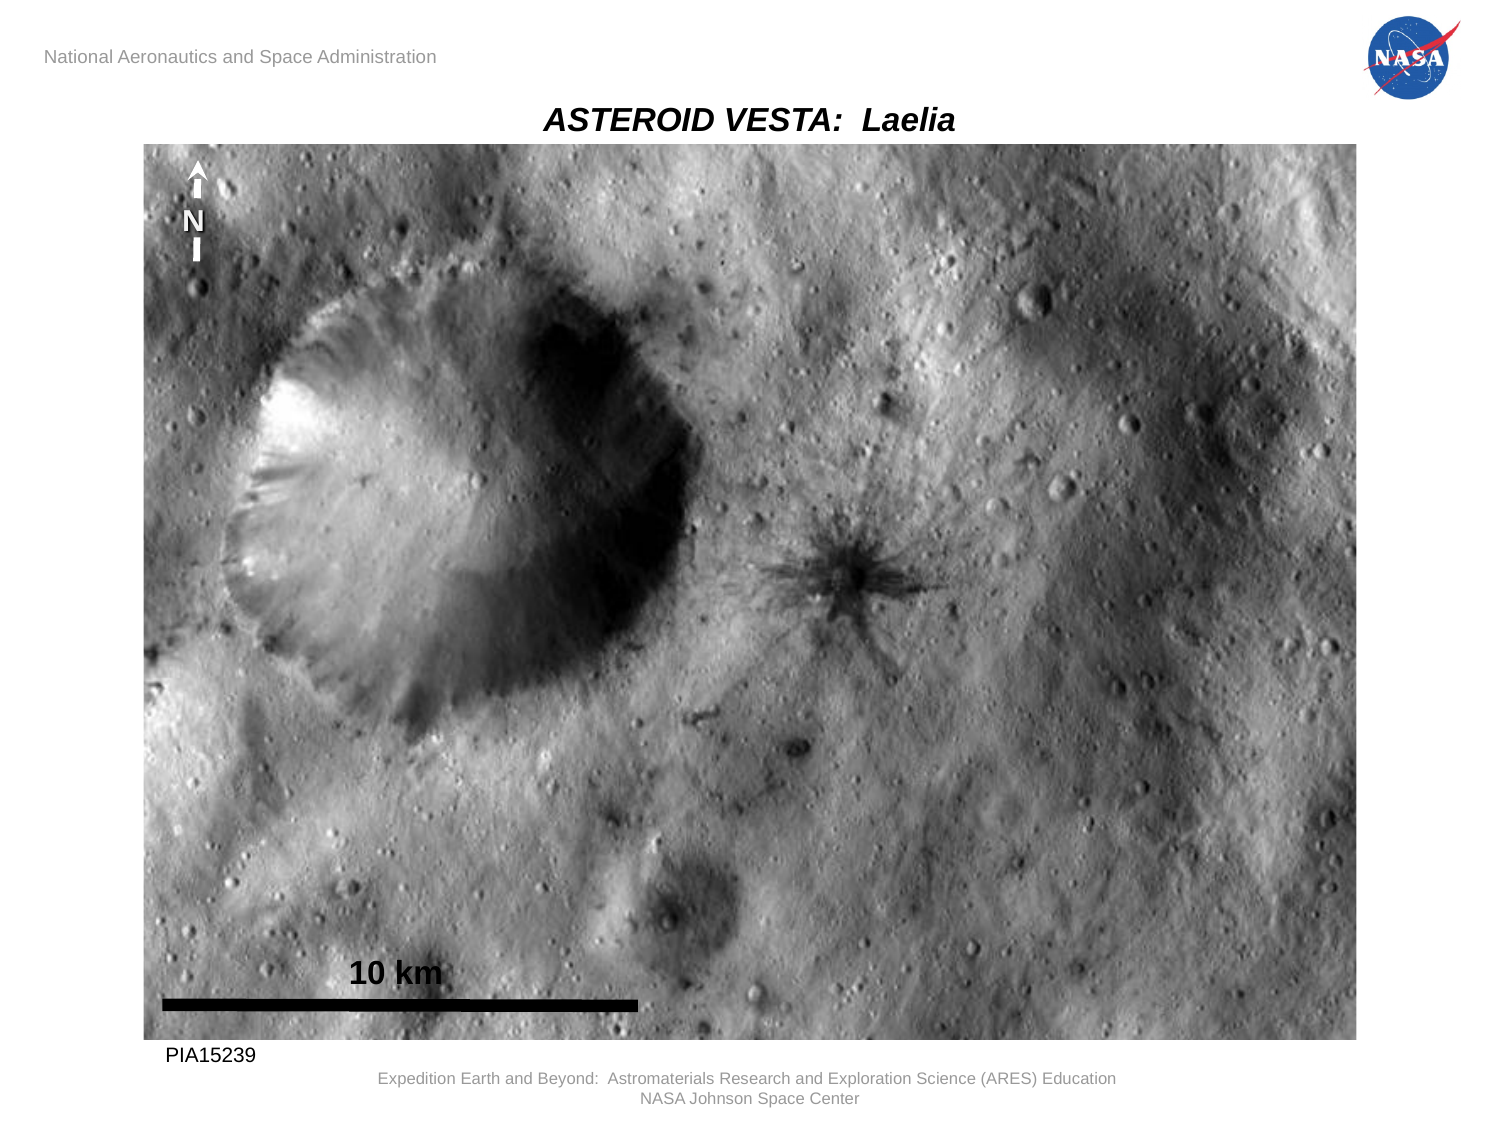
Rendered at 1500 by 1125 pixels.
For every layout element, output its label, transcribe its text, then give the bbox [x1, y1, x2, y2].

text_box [143, 143, 1357, 1040]
picture [1362, 15, 1461, 100]
text_box ASTEROID VESTA: Laelia [381, 91, 1119, 142]
text_box PIA15239 [150, 1049, 272, 1075]
